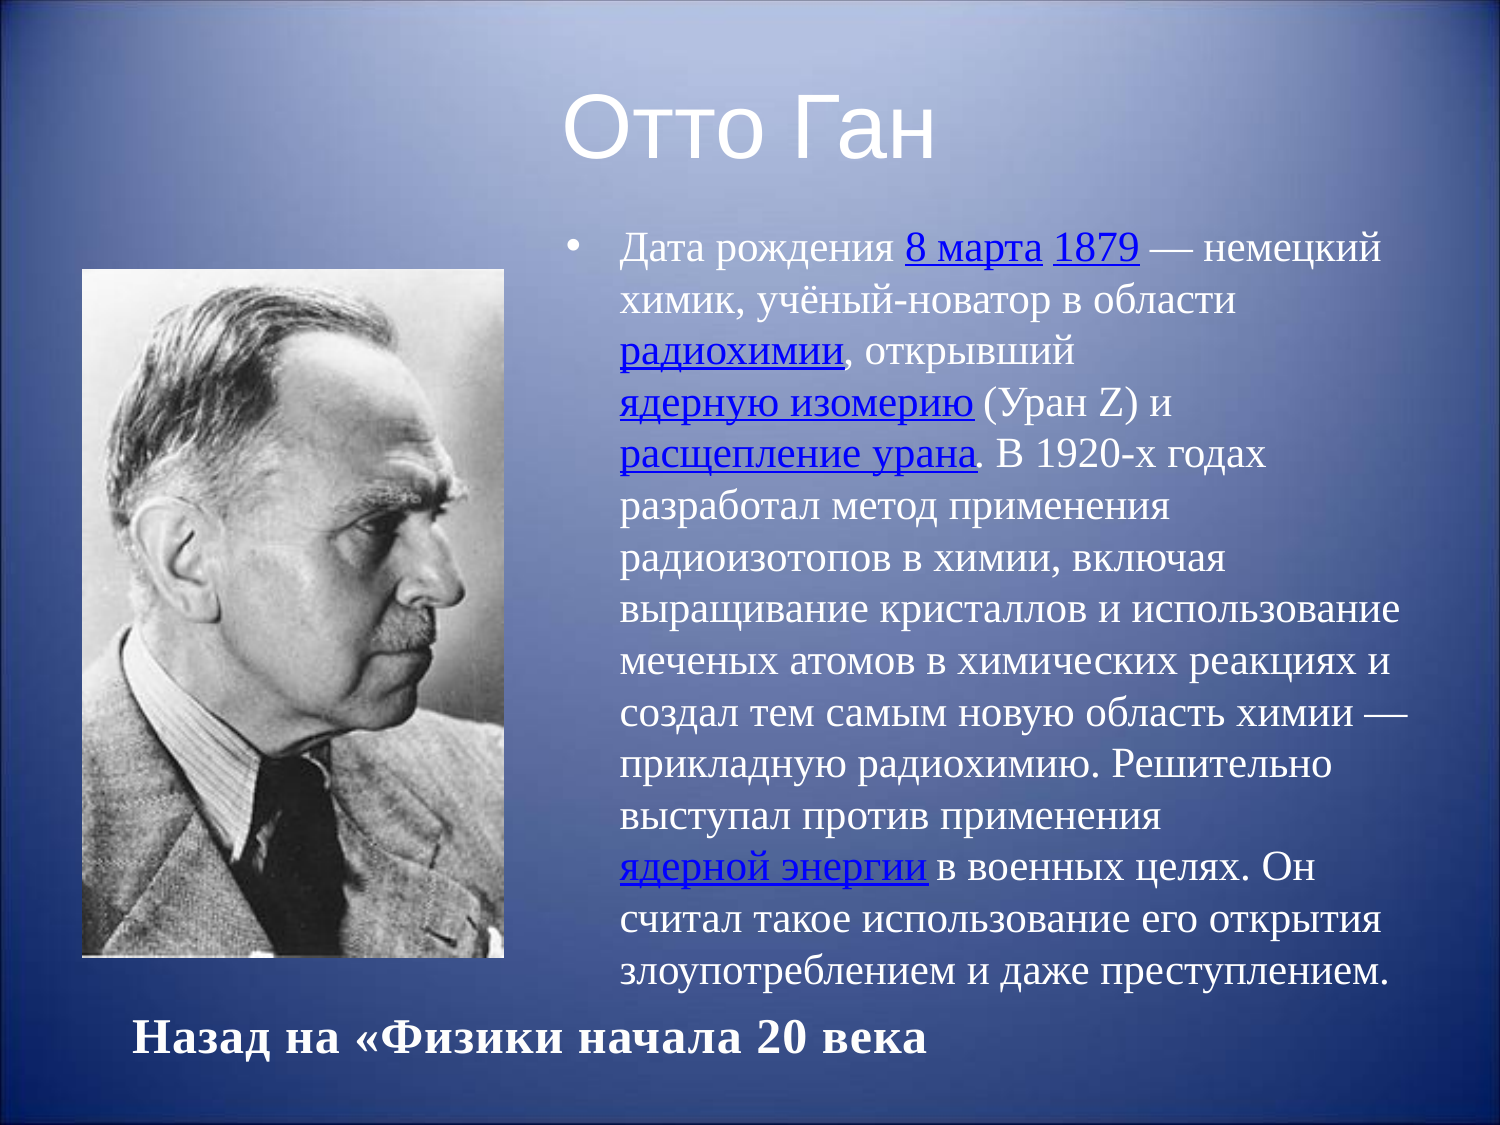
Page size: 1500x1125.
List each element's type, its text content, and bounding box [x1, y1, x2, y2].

text_box Назад на «Физики начала 20 века [117, 996, 943, 1071]
picture [0, 0, 1500, 1125]
list Дата рождения 8 марта 1879 — немецкий химик, учёный-новатор в области радиохимии, открывший ядерную изомерию (Уран Z) и расщепление урана. В 1920-х годах разработал метод применения радиоизотопов в химии, включая выращивание кристаллов и использование меченых атомов в химических реакциях и создал тем самым новую область химии — прикладную радиохимию. Решительно выступал против применения ядерной энергии в военных целях. Он считал такое использование его открытия злоупотреблением и даже преступлением. [550, 210, 1426, 1020]
title Отто Ган [74, 44, 1426, 200]
